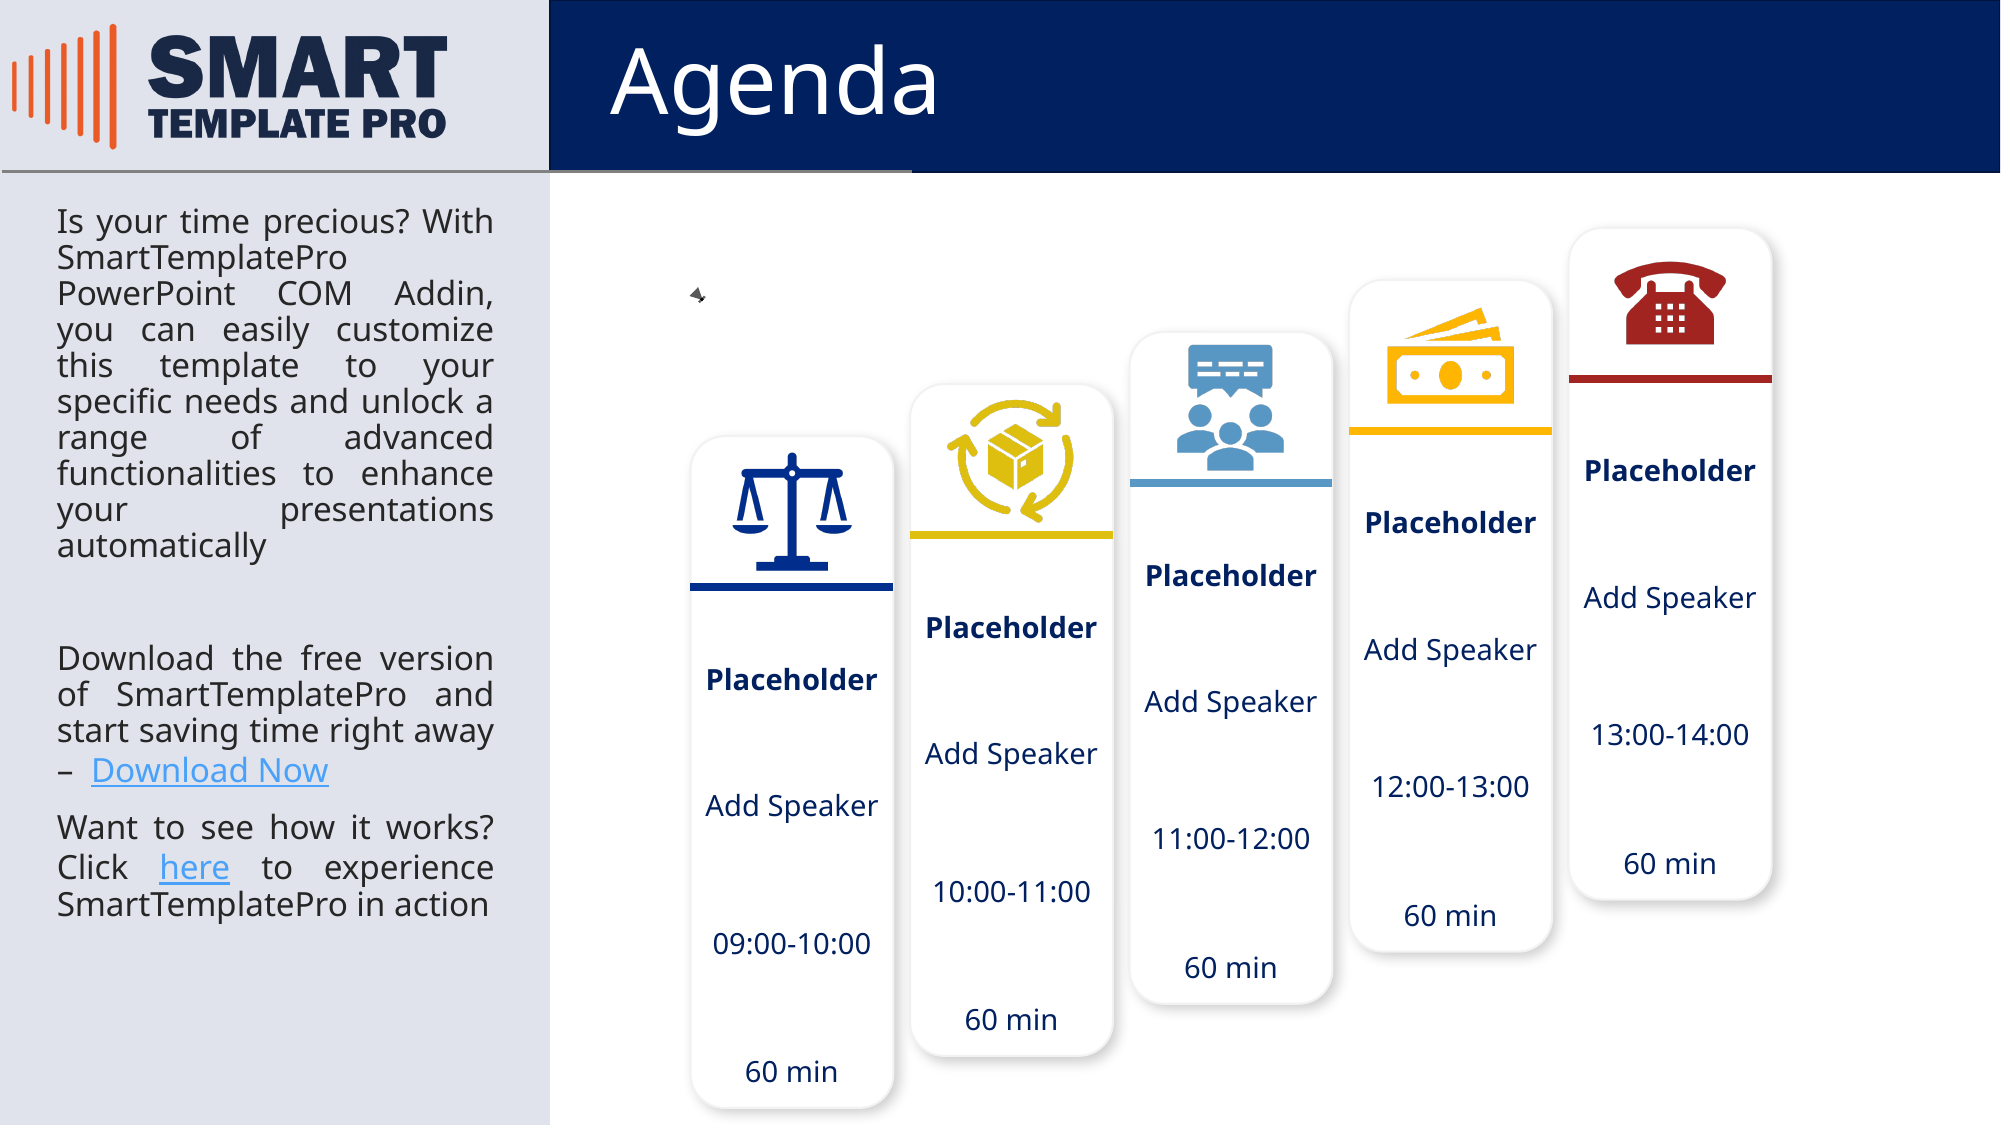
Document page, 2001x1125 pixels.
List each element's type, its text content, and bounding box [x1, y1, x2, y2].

text_box Is your time precious? With SmartTemplatePro PowerPoint COM Addin, you can easily customize this template to your specific needs and unlock a range of advanced functionalities to enhance your presentations automatically Download the free version of SmartTemplatePro and start saving time right away – Download Now Want to see how it works? Click here to experience SmartTemplatePro in action [41, 197, 510, 1065]
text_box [671, 227, 1791, 1108]
text_box Agenda [595, 4, 1999, 165]
picture [0, 13, 459, 158]
